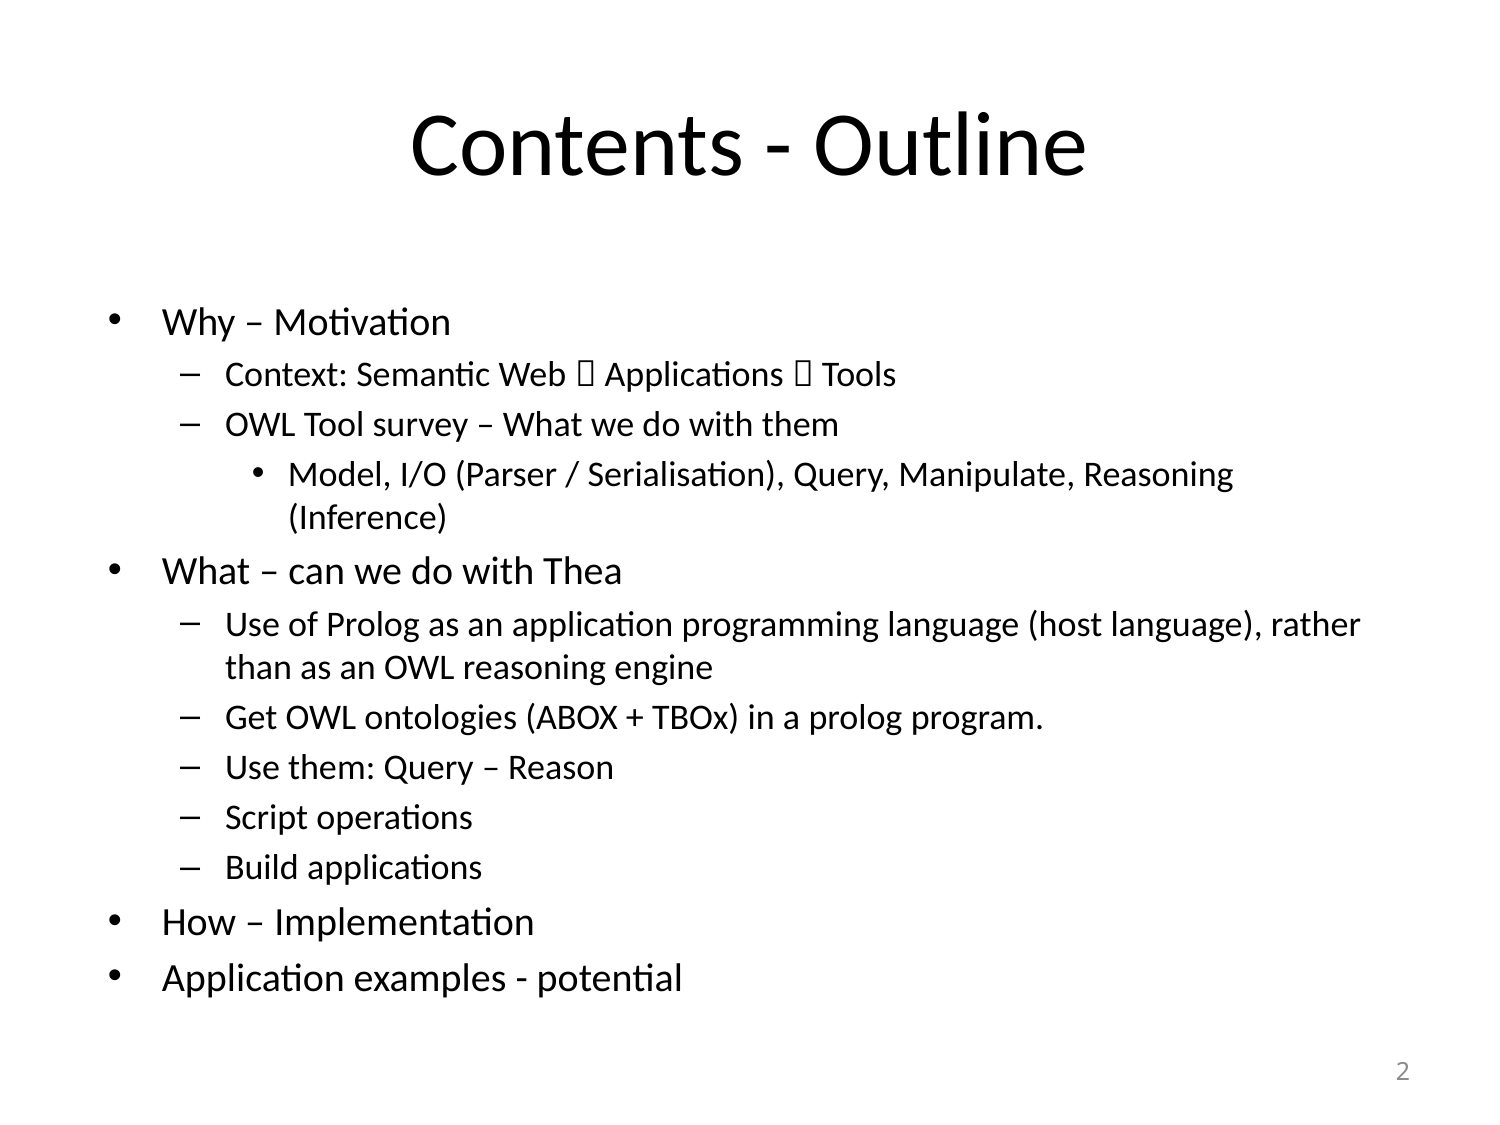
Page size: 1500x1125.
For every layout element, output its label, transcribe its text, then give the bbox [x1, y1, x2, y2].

slide_number 2 [1074, 1042, 1425, 1103]
list Why – Motivation Context: Semantic Web  Applications  Tools OWL Tool survey – What we do with them Model, I/O (Parser / Serialisation), Query, Manipulate, Reasoning (Inference) What – can we do with Thea Use of Prolog as an application programming language (host language), rather than as an OWL reasoning engine Get OWL ontologies (ABOX + TBOx) in a prolog program. Use them: Query – Reason Script operations Build applications How – Implementation Application examples - potential [92, 287, 1406, 1013]
title Contents - Outline [75, 45, 1425, 233]
